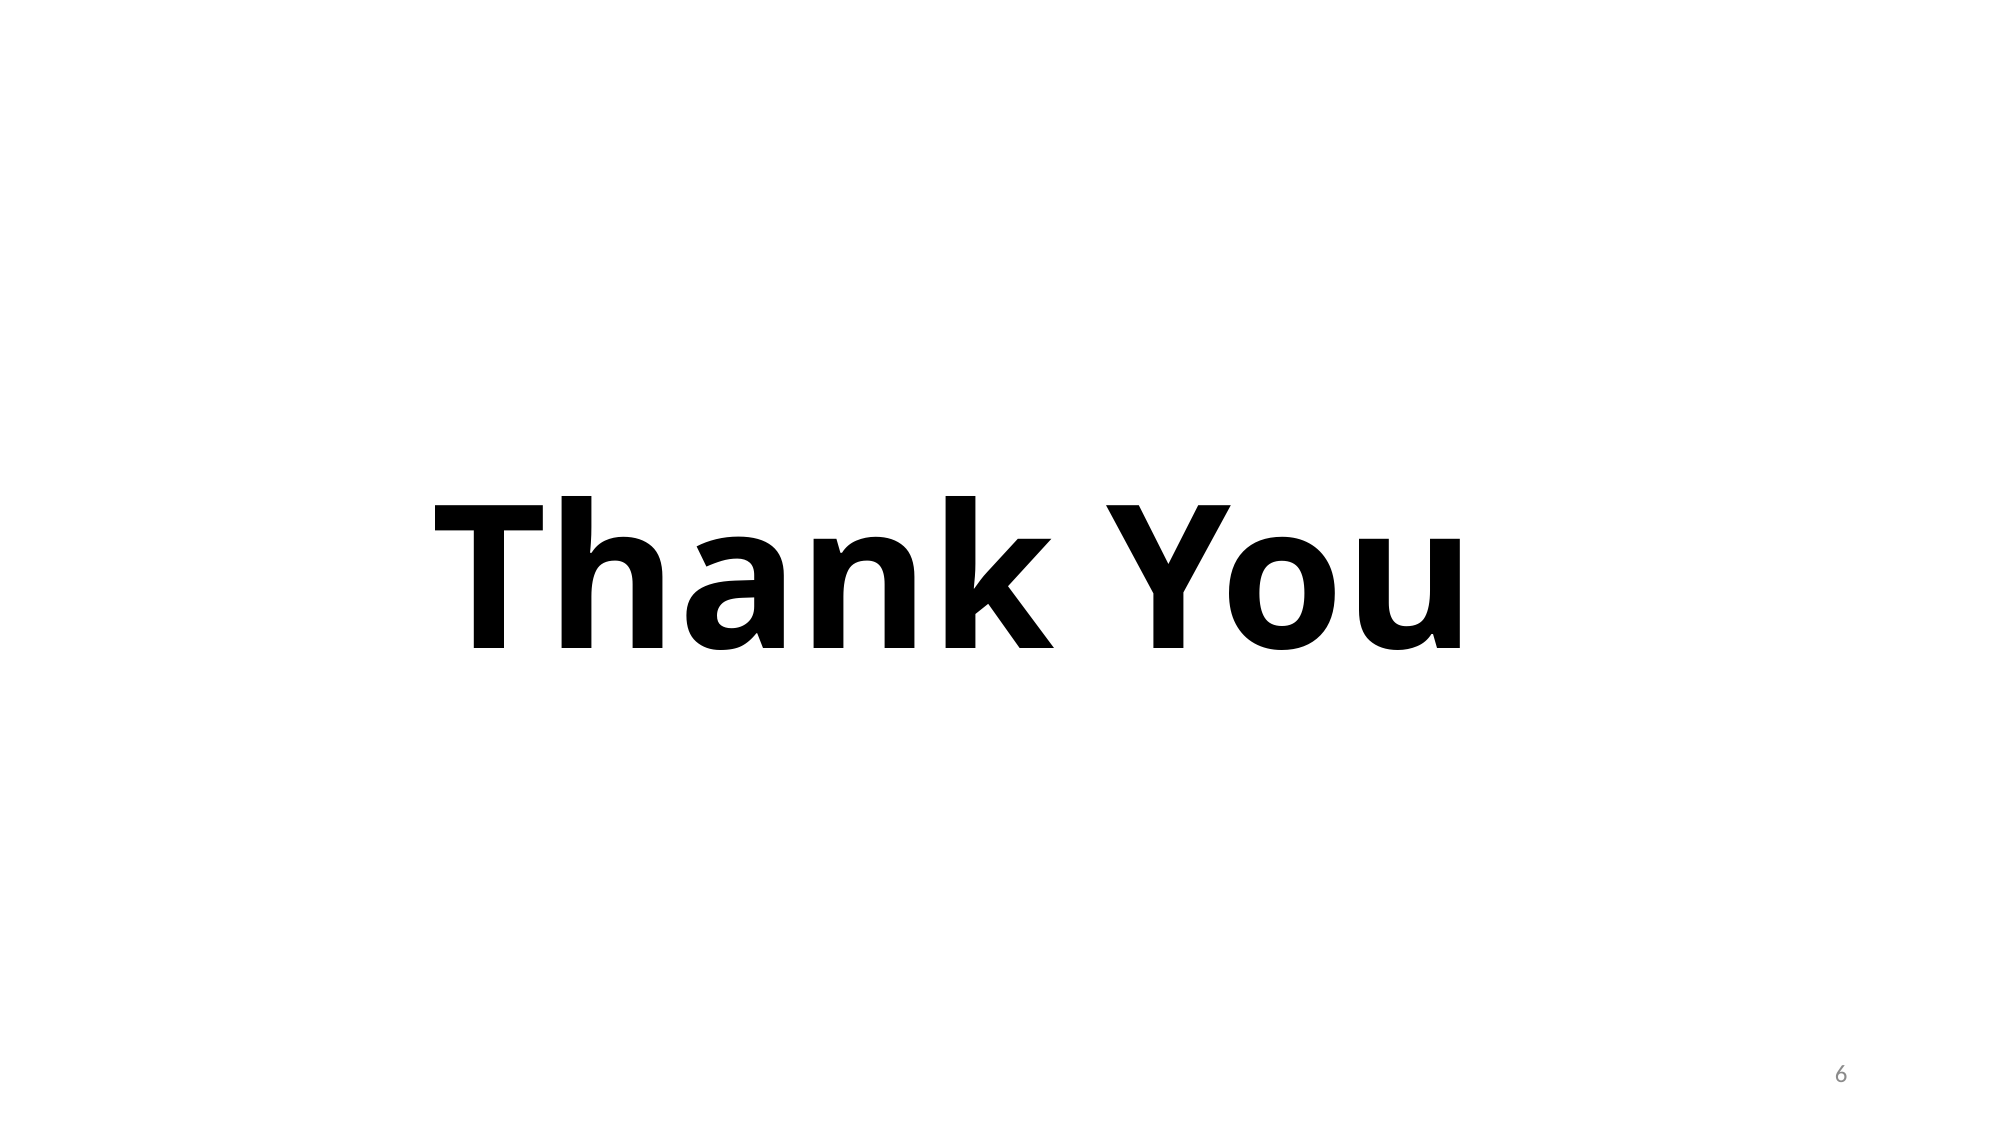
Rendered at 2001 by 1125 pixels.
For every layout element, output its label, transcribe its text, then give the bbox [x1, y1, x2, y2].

slide_number 6 [1412, 1042, 1863, 1103]
title Thank You [116, 475, 1791, 693]
